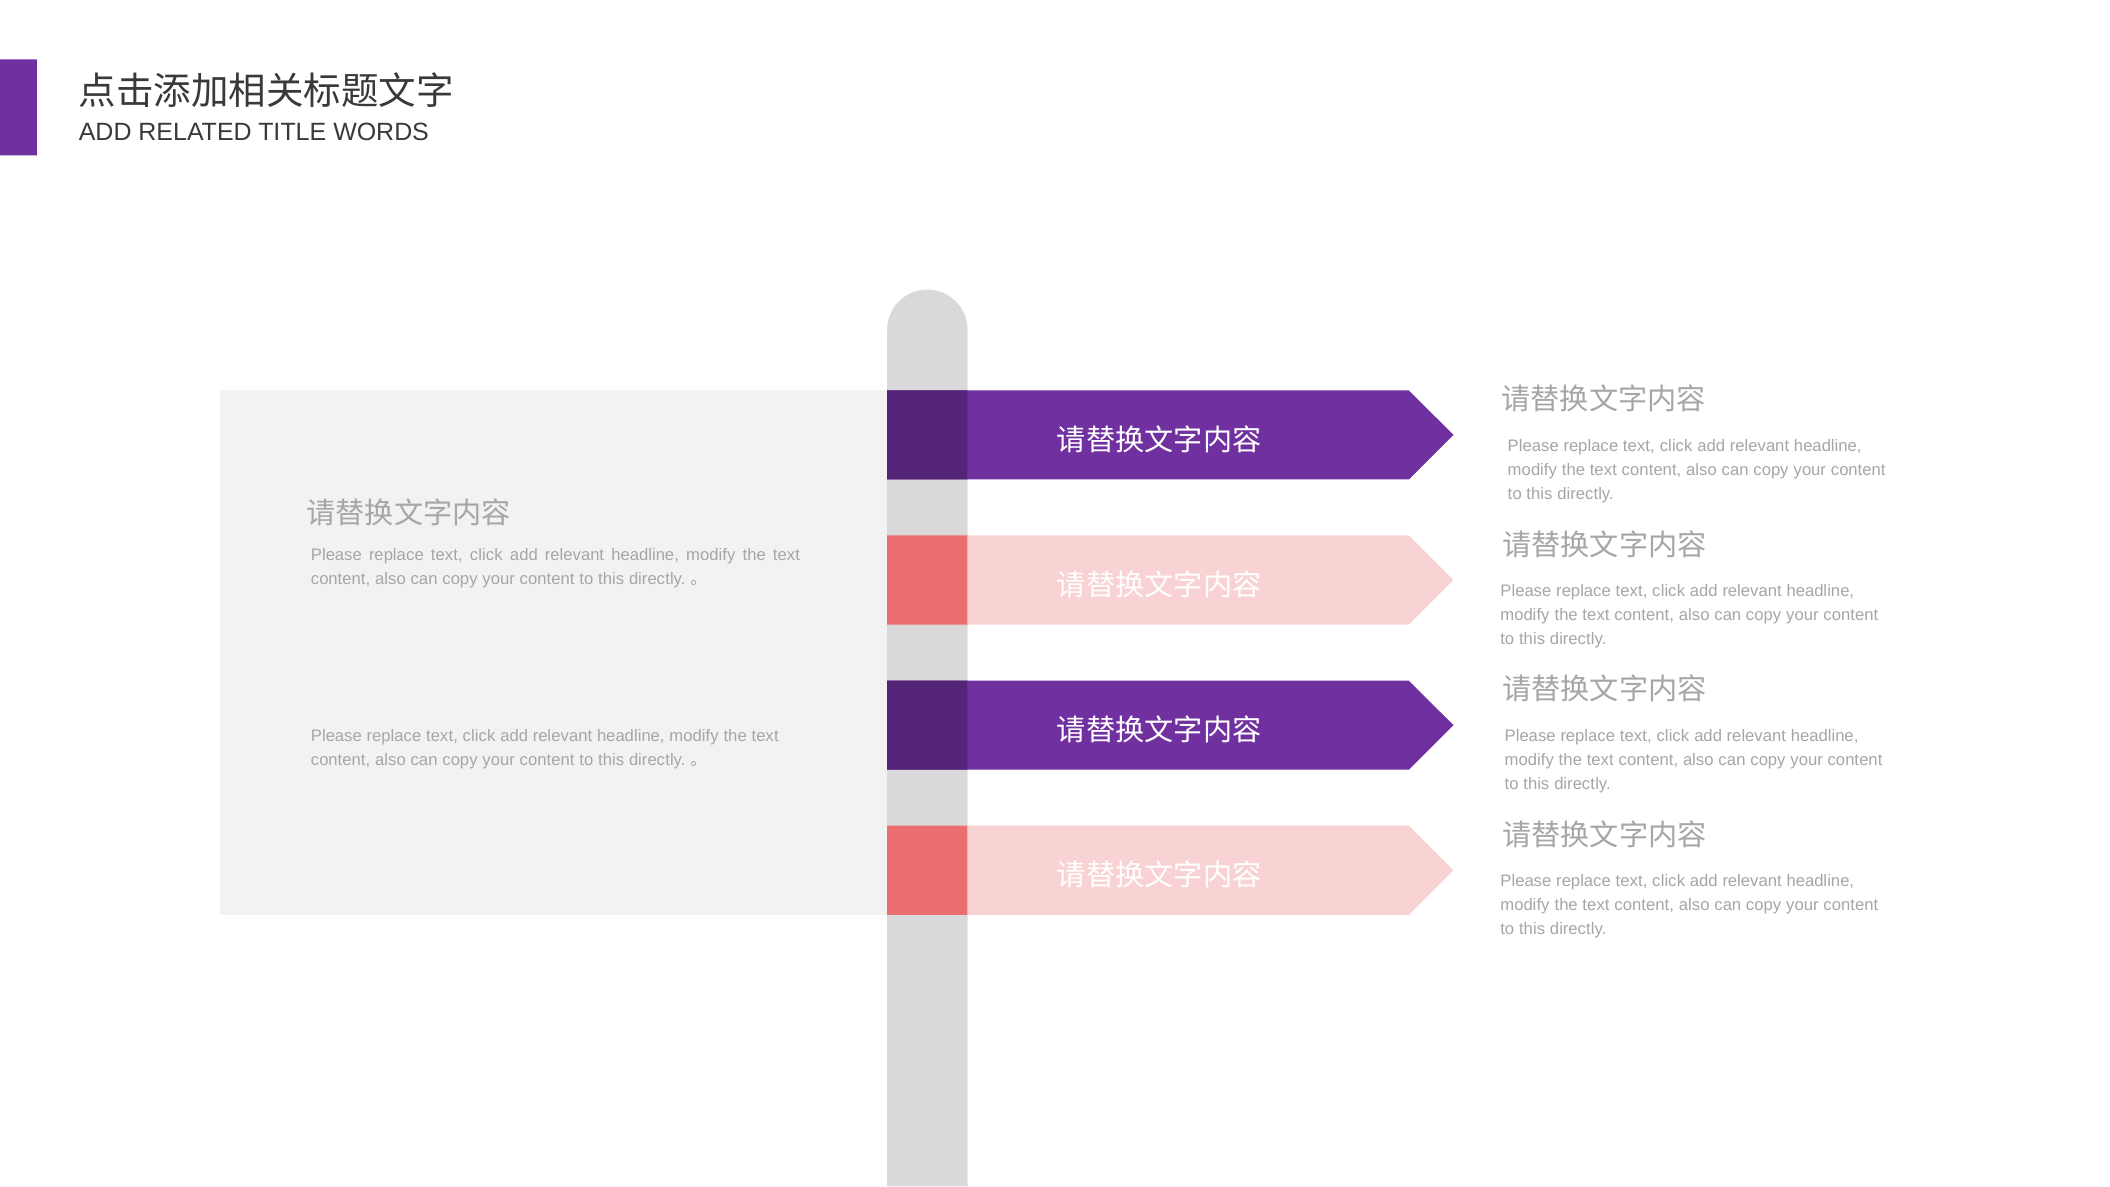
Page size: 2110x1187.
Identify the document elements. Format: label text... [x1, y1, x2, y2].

text_box [886, 288, 969, 390]
text_box 点击添加相关标题文字 [62, 59, 470, 121]
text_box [1485, 656, 1900, 800]
text_box [887, 480, 969, 535]
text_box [220, 390, 887, 915]
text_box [1485, 366, 1903, 510]
text_box [887, 625, 969, 680]
text_box [886, 915, 969, 1187]
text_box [1485, 801, 1896, 945]
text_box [1485, 511, 1896, 655]
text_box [887, 825, 1454, 915]
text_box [887, 680, 1454, 770]
text_box ADD RELATED TITLE WORDS [62, 107, 446, 154]
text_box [887, 535, 1454, 625]
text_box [887, 390, 1454, 480]
text_box [887, 770, 969, 825]
